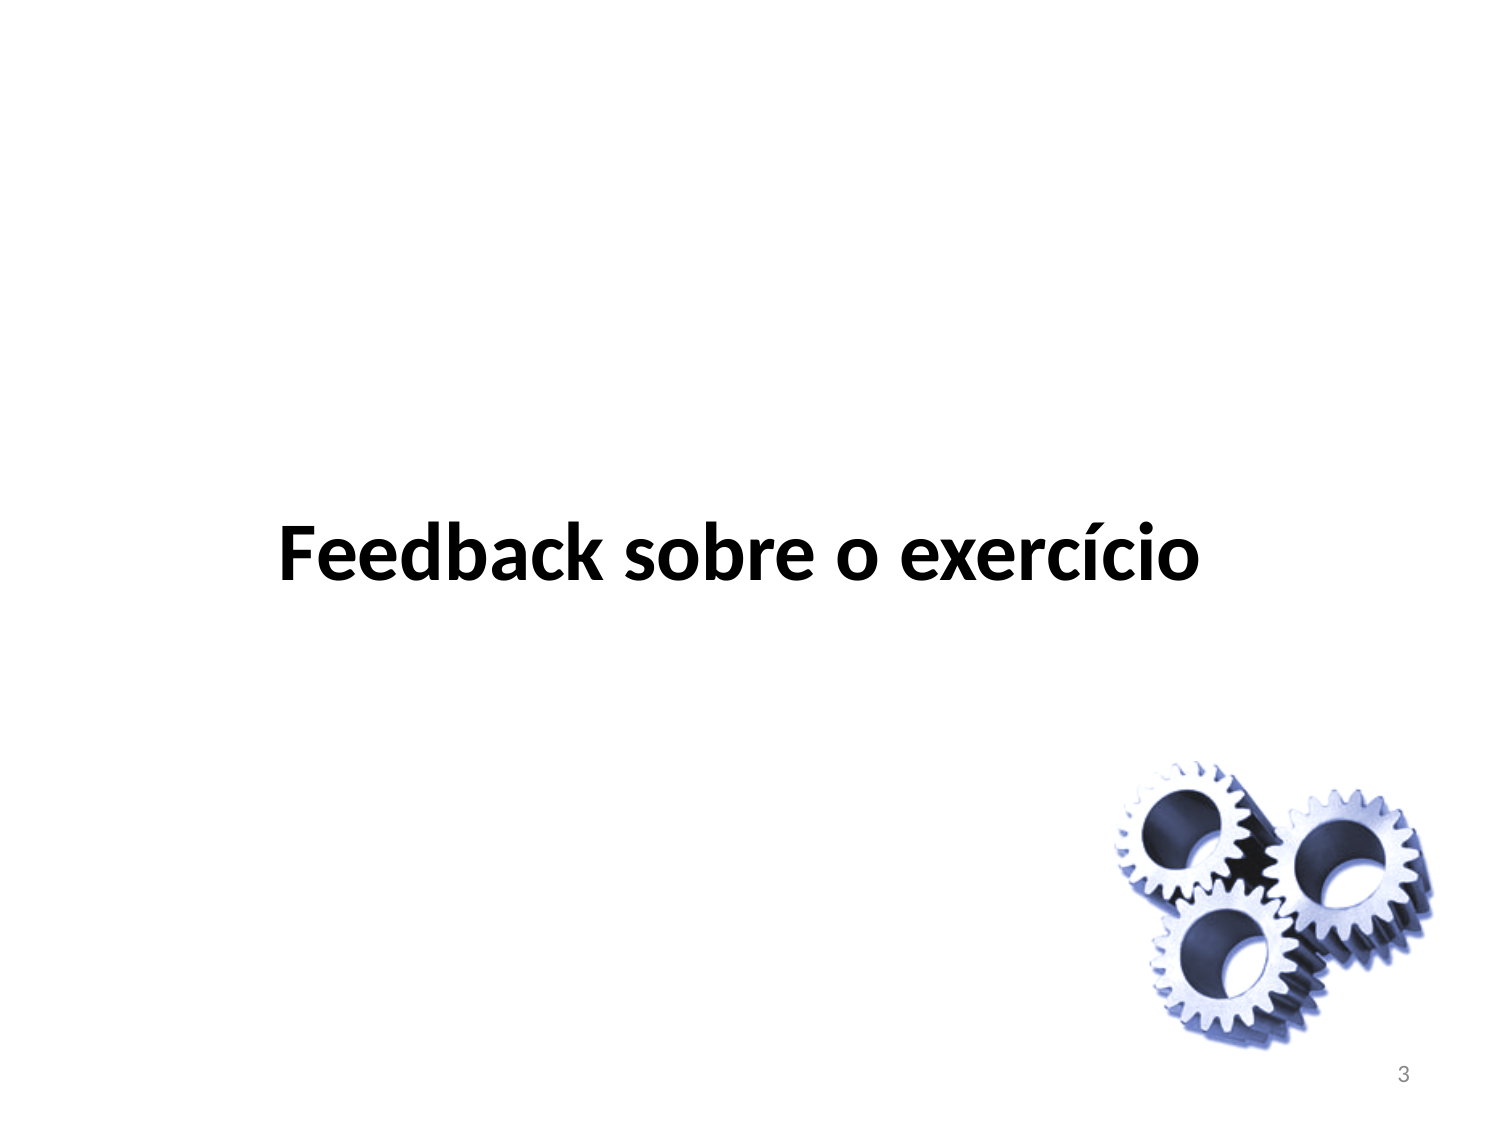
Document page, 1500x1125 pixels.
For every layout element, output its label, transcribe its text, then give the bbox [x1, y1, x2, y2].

title Feedback sobre o exercício [75, 453, 1425, 641]
slide_number 3 [1074, 1042, 1425, 1103]
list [1112, 761, 1436, 1052]
